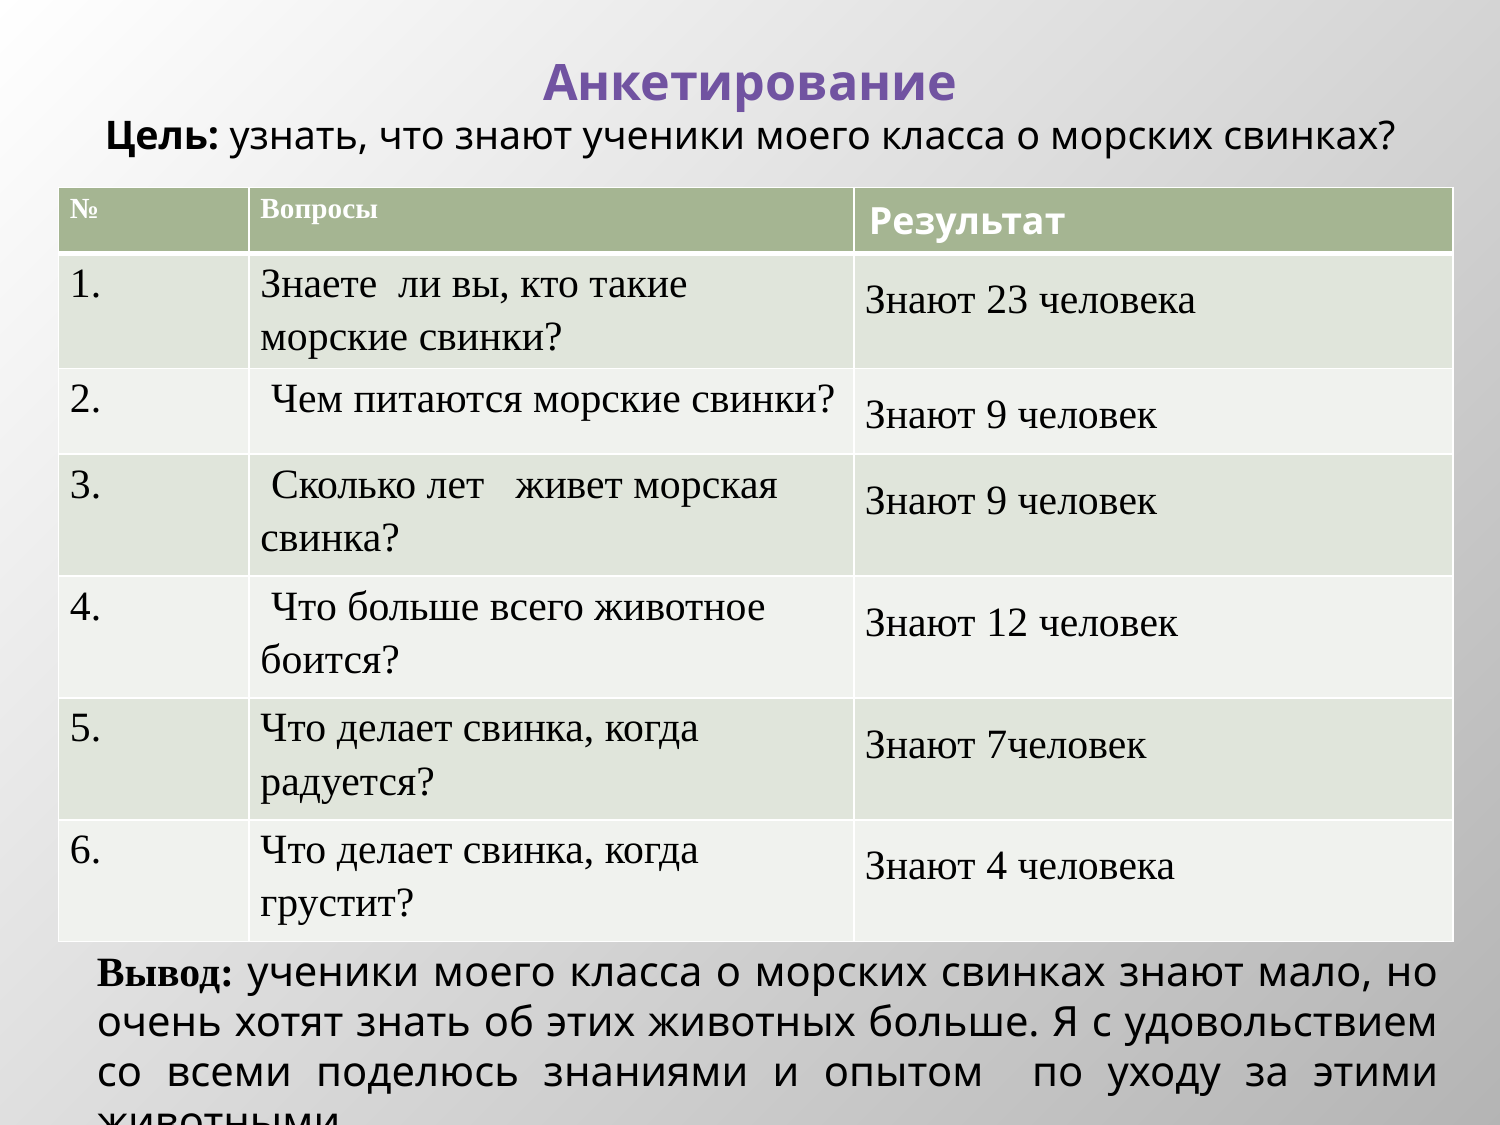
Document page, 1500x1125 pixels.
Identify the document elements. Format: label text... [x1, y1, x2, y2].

table_cell Знают 9 человек [855, 369, 1452, 453]
table_cell Знают 7человек [855, 699, 1452, 819]
table_cell Знают 9 человек [855, 455, 1452, 575]
table_cell 4. [59, 577, 248, 697]
table_cell Что делает свинка, когда радуется? [250, 699, 853, 819]
table_cell 2. [59, 369, 248, 453]
table_cell Что больше всего животное боится? [250, 577, 853, 697]
table_cell Знают 12 человек [855, 577, 1452, 697]
table_cell Знают 23 человека [855, 256, 1452, 368]
table_cell 5. [59, 699, 248, 819]
table_cell Что делает свинка, когда грустит? [250, 821, 853, 937]
table_cell 3. [59, 455, 248, 575]
table_cell 6. [59, 821, 248, 941]
table_header № [59, 188, 248, 251]
table_header Вопросы [250, 188, 853, 251]
table_header Результат [855, 188, 1452, 251]
table_cell 1. [59, 256, 248, 368]
text_box Вывод: ученики моего класса о морских свинках знают мало, но очень хотят знать об этих животных больше. Я с удовольствием со всеми поделюсь знаниями и опытом по уходу за этими животными. [82, 937, 1454, 1125]
table_cell Чем питаются морские свинки? [250, 369, 853, 453]
title Анкетирование Цель: узнать, что знают ученики моего класса о морских свинках? [75, 35, 1425, 187]
list [75, 942, 82, 1035]
table_cell Сколько лет живет морская свинка? [250, 455, 853, 575]
table_cell Знаете ли вы, кто такие морские свинки? [250, 256, 853, 368]
table_cell Знают 4 человека [855, 821, 1452, 937]
